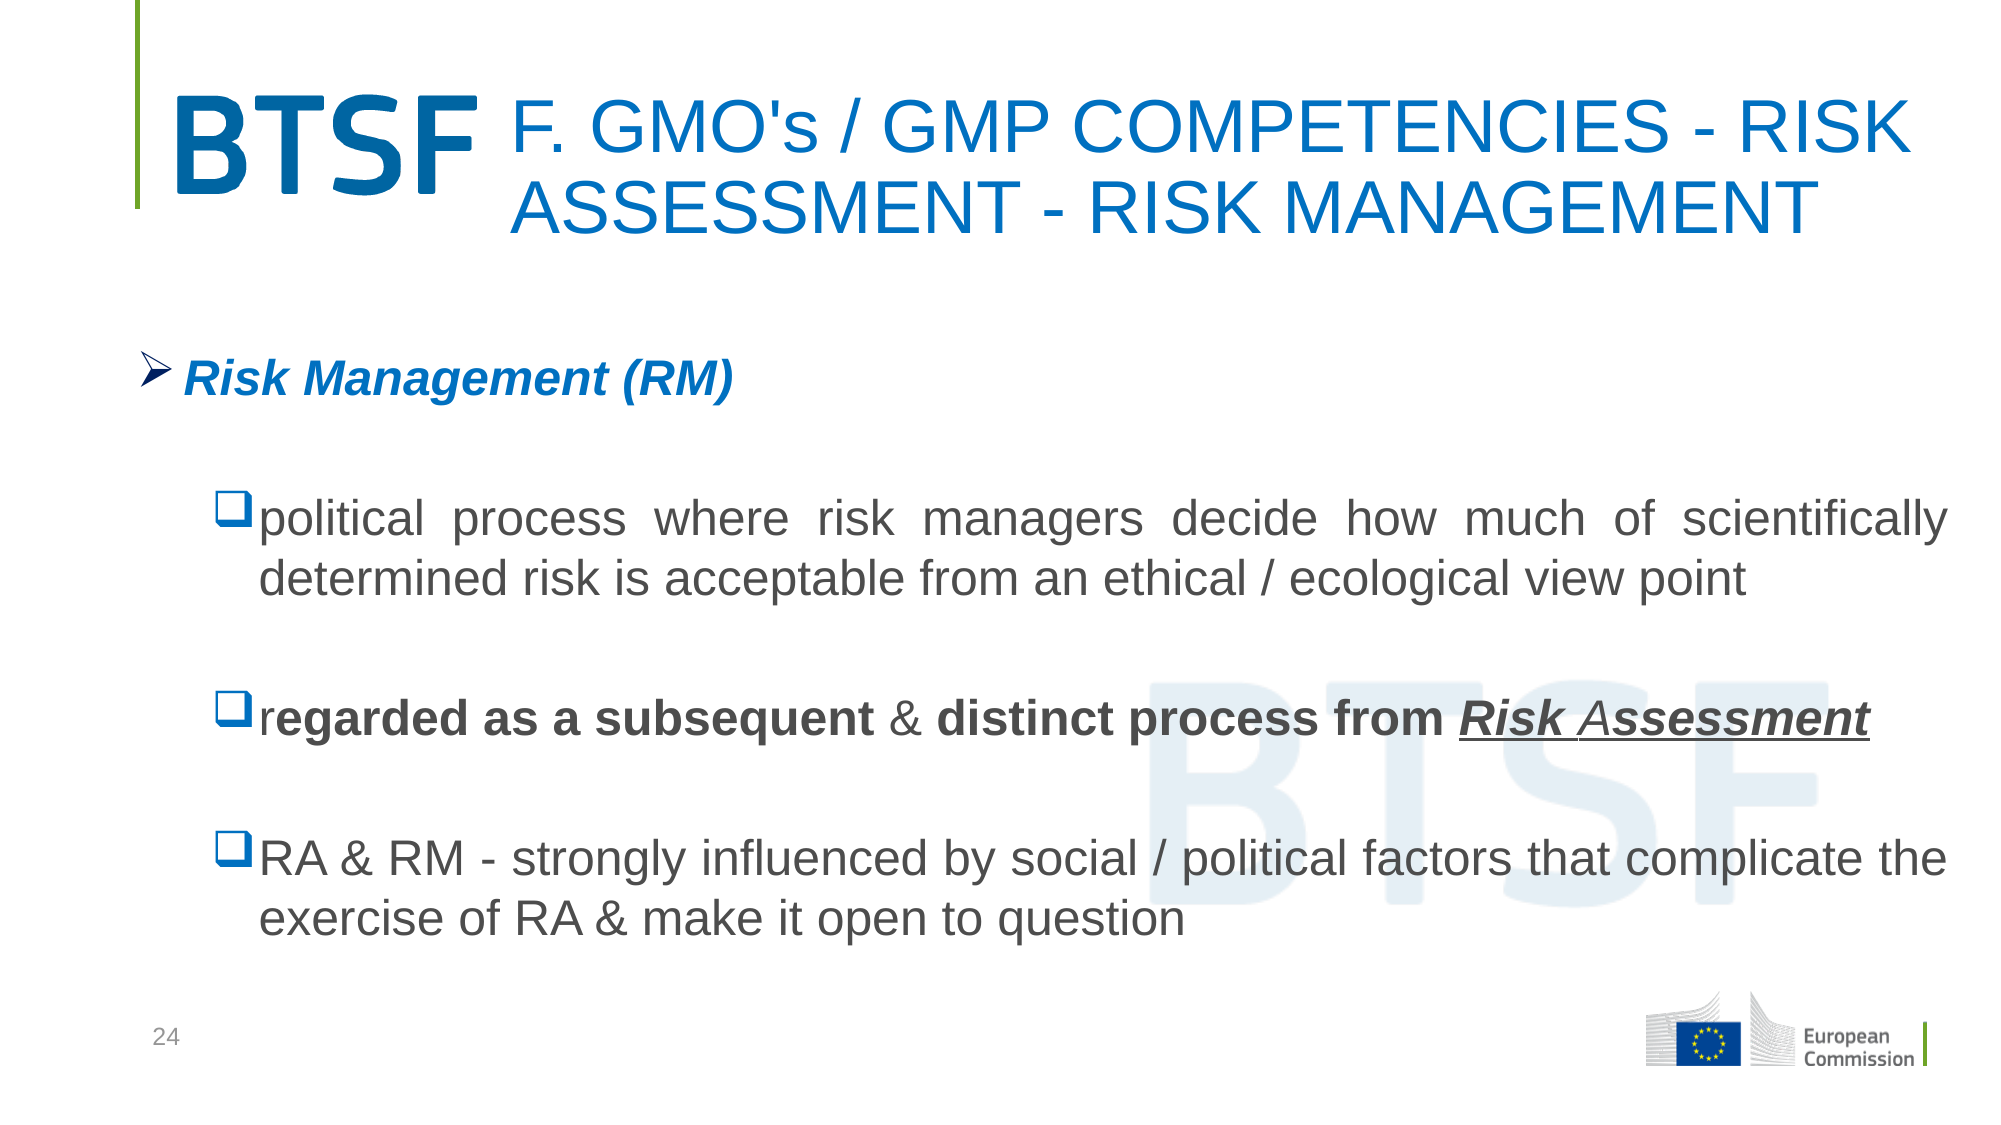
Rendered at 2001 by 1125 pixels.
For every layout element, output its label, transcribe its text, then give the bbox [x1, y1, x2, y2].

text_box Risk Management (RM) political process where risk managers decide how much of scientifically determined risk is acceptable from an ethical / ecological view point regarded as a subsequent & distinct process from Risk Assessment RA & RM - strongly influenced by social / political factors that complicate the exercise of RA & make it open to question [46, 267, 1964, 1036]
slide_number 24 [137, 1036, 588, 1066]
picture [148, 77, 495, 214]
title F. GMO's / GMP COMPETENCIES - RISK ASSESSMENT - RISK MANAGEMENT [495, 59, 1944, 250]
picture [1646, 1036, 1927, 1066]
